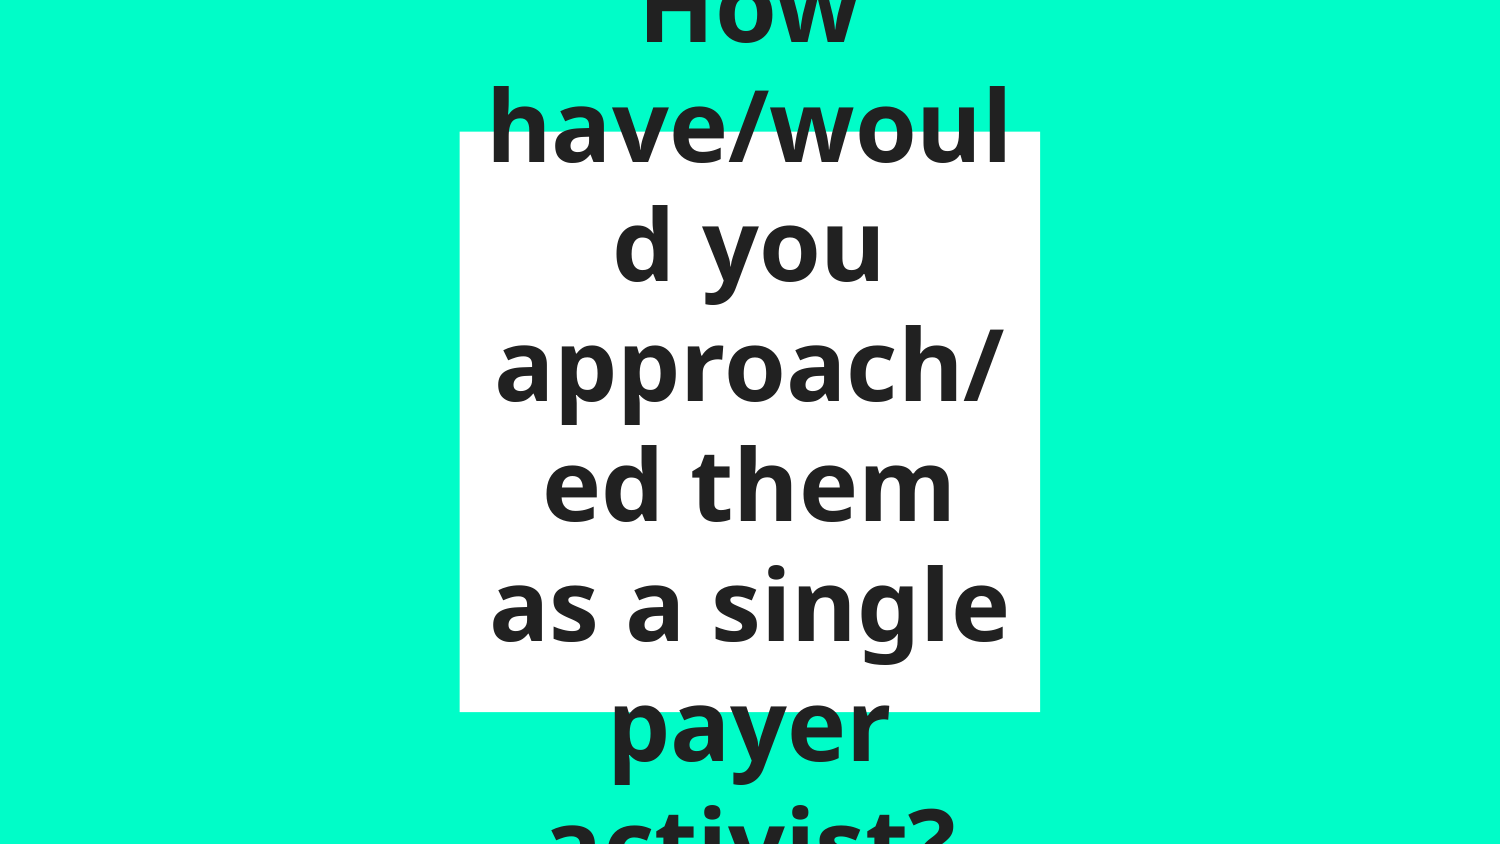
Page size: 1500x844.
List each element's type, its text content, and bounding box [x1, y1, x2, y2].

title How have/would you approach/ed them as a single payer activist? [459, 131, 1041, 713]
